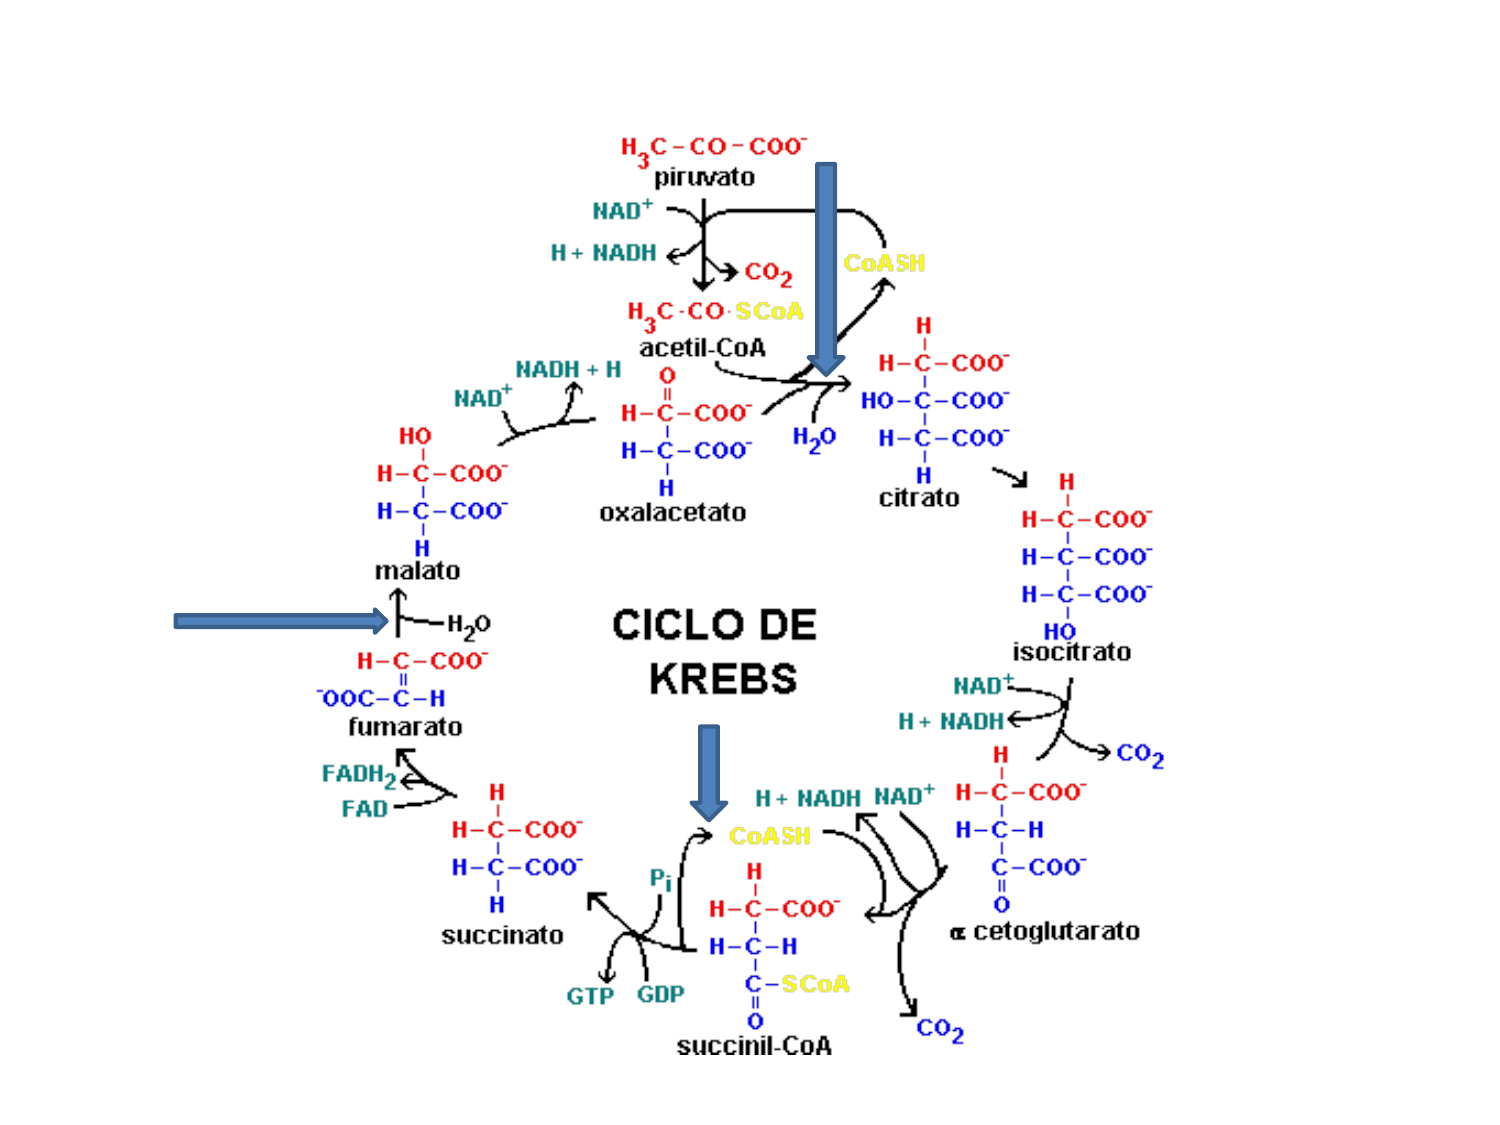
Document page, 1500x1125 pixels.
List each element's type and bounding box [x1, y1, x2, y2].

text_box [173, 613, 299, 630]
list [304, 128, 1184, 1055]
